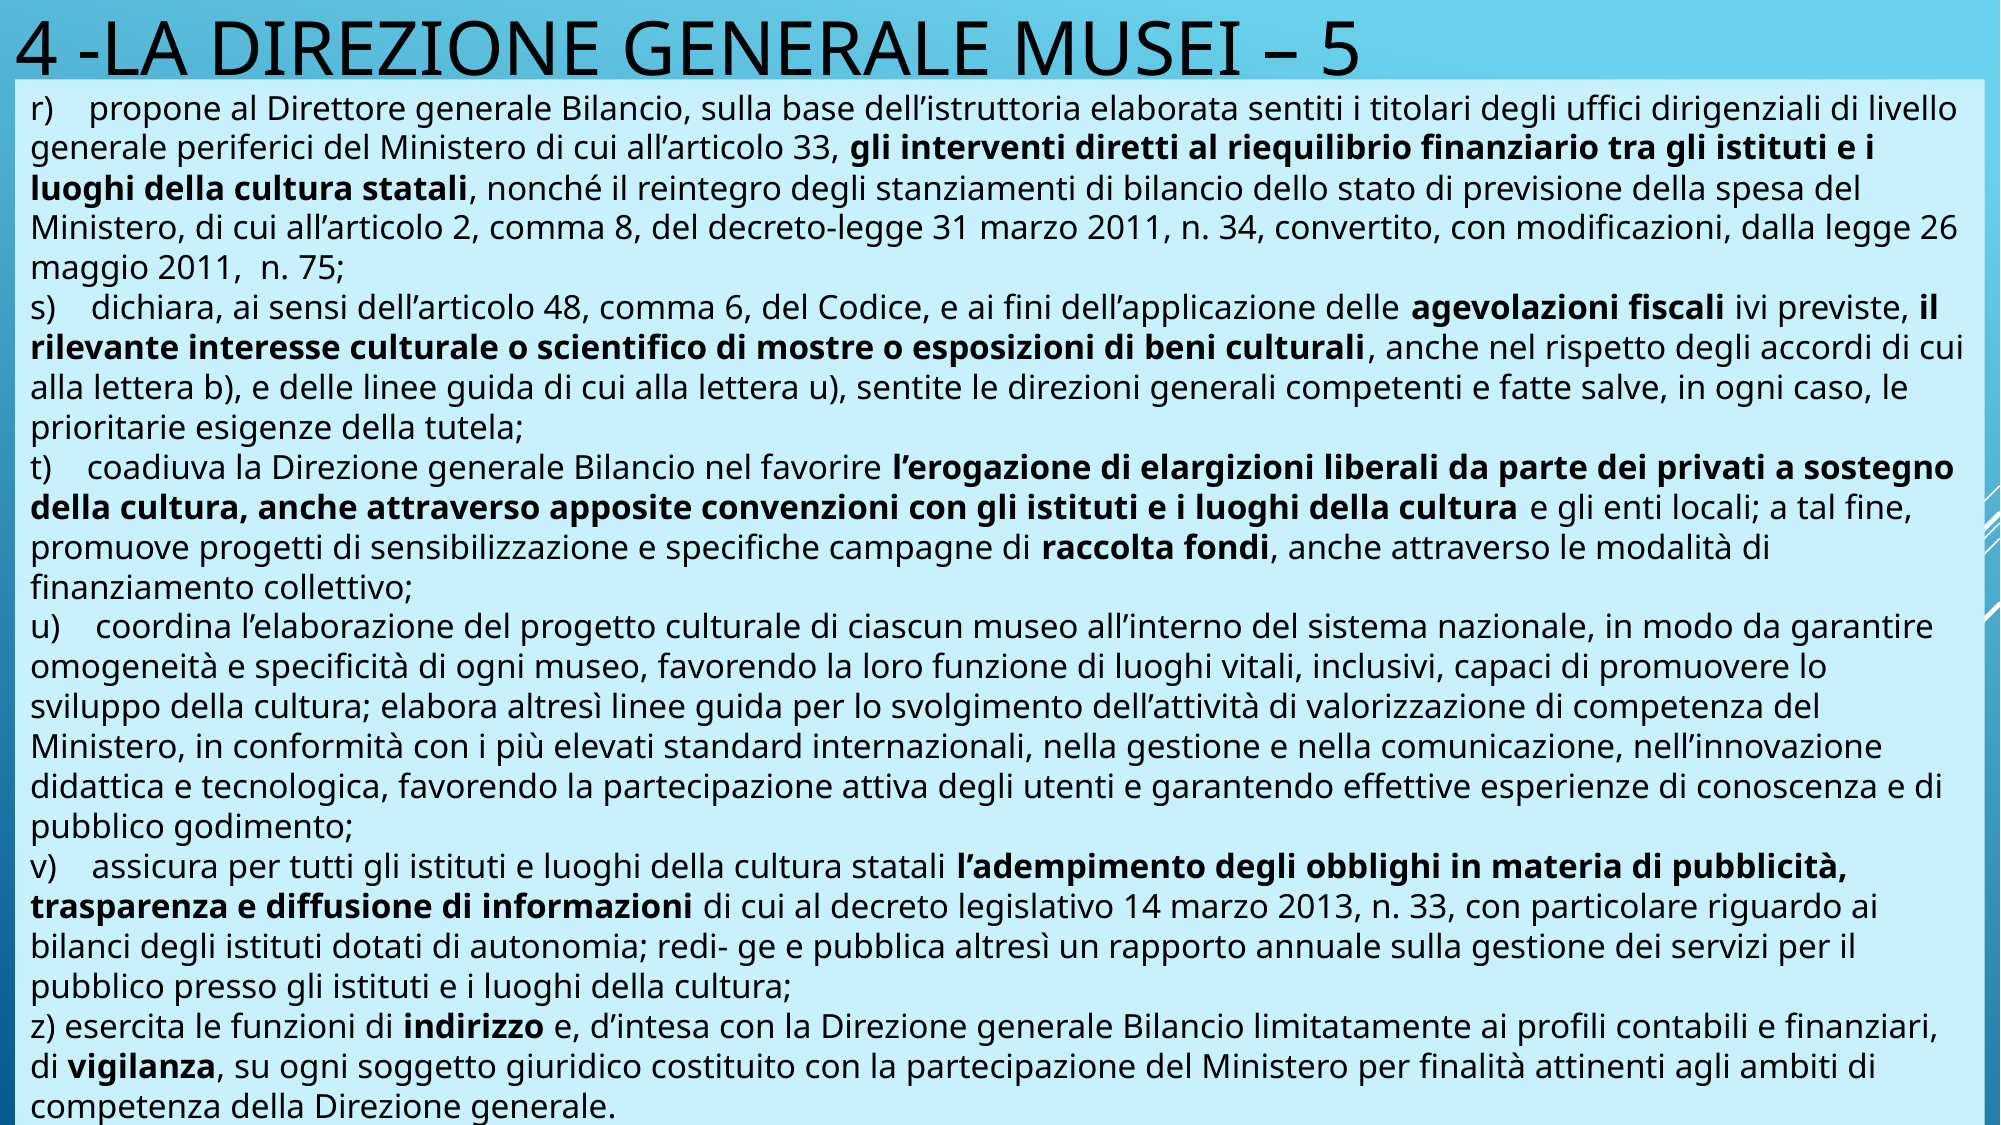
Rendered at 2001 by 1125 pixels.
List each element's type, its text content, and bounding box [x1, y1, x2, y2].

title 4 -LA DIREZIONE GENERALE musei – 5 [0, 0, 2000, 110]
text_box r) propone al Direttore generale Bilancio, sulla base dell’istruttoria elaborata sentiti i titolari degli uffici dirigenziali di livello generale periferici del Ministero di cui all’articolo 33, gli interventi diretti al riequilibrio finanziario tra gli istituti e i luoghi della cultura statali, nonché il reintegro degli stanziamenti di bilancio dello stato di previsione della spesa del Ministero, di cui all’articolo 2, comma 8, del decreto-legge 31 marzo 2011, n. 34, convertito, con modificazioni, dalla legge 26 maggio 2011, n. 75; s) dichiara, ai sensi dell’articolo 48, comma 6, del Codice, e ai fini dell’applicazione delle agevolazioni fiscali ivi previste, il rilevante interesse culturale o scientifico di mostre o esposizioni di beni culturali, anche nel rispetto degli accordi di cui alla lettera b), e delle linee guida di cui alla lettera u), sentite le direzioni generali competenti e fatte salve, in ogni caso, le prioritarie esigenze della tutela; t) coadiuva la Direzione generale Bilancio nel favorire l’erogazione di elargizioni liberali da parte dei privati a sostegno della cultura, anche attraverso apposite convenzioni con gli istituti e i luoghi della cultura e gli enti locali; a tal fine, promuove progetti di sensibilizzazione e specifiche campagne di raccolta fondi, anche attraverso le modalità di finanziamento collettivo; u) coordina l’elaborazione del progetto culturale di ciascun museo all’interno del sistema nazionale, in modo da garantire omogeneità e specificità di ogni museo, favorendo la loro funzione di luoghi vitali, inclusivi, capaci di promuovere lo sviluppo della cultura; elabora altresì linee guida per lo svolgimento dell’attività di valorizzazione di competenza del Ministero, in conformità con i più elevati standard internazionali, nella gestione e nella comunicazione, nell’innovazione didattica e tecnologica, favorendo la partecipazione attiva degli utenti e garantendo effettive esperienze di conoscenza e di pubblico godimento; v) assicura per tutti gli istituti e luoghi della cultura statali l’adempimento degli obblighi in materia di pubblicità, trasparenza e diffusione di informazioni di cui al decreto legislativo 14 marzo 2013, n. 33, con particolare riguardo ai bilanci degli istituti dotati di autonomia; redi- ge e pubblica altresì un rapporto annuale sulla gestione dei servizi per il pubblico presso gli istituti e i luoghi della cultura; z) esercita le funzioni di indirizzo e, d’intesa con la Direzione generale Bilancio limitatamente ai profili contabili e finanziari, di vigilanza, su ogni soggetto giuridico costituito con la partecipazione del Ministero per finalità attinenti agli ambiti di competenza della Direzione generale. [15, 79, 1985, 1125]
